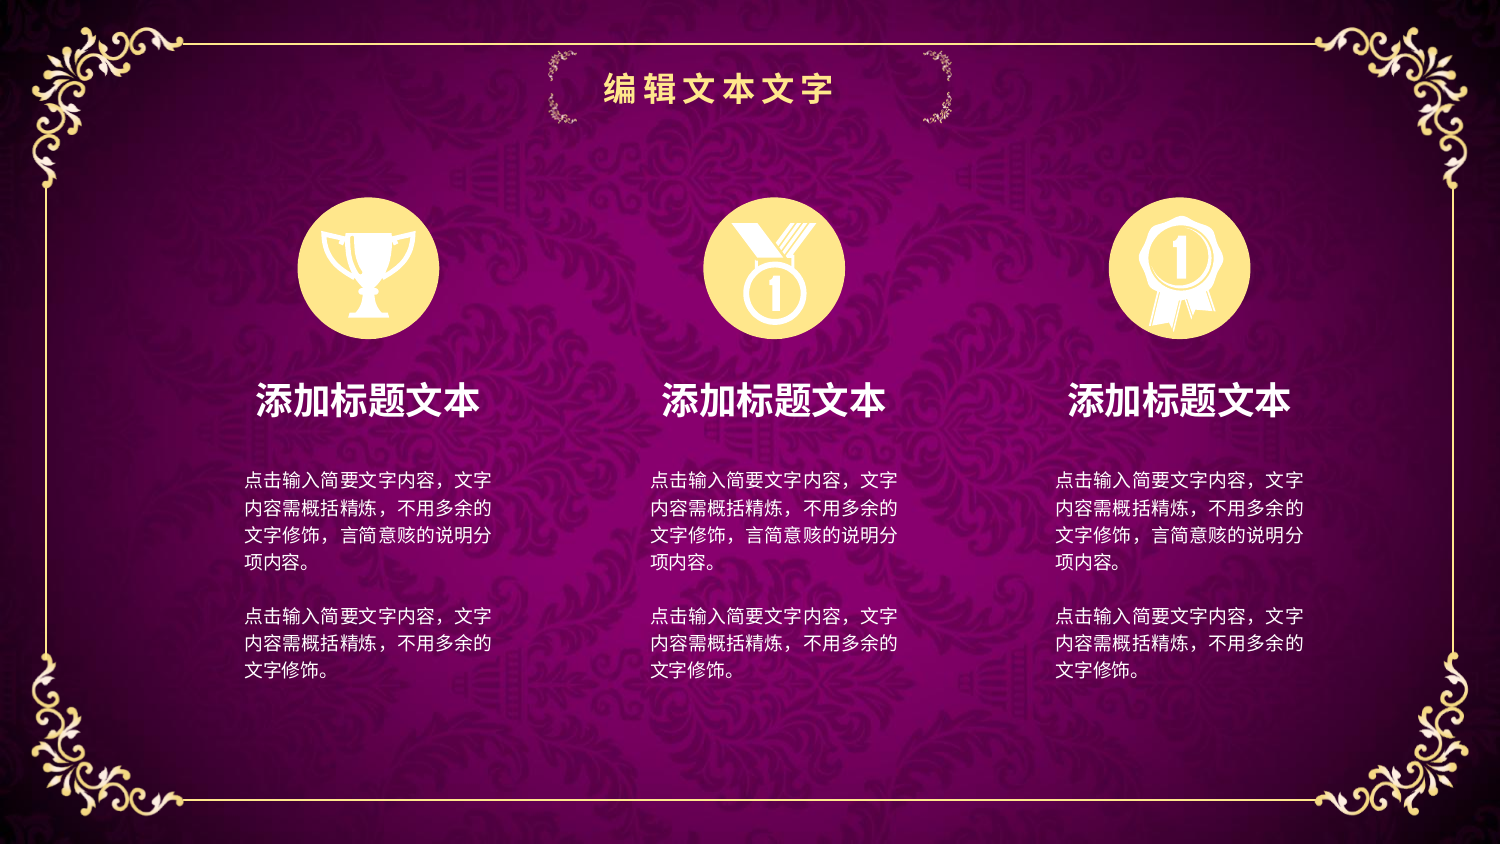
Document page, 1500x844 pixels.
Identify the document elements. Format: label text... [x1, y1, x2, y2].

text_box 添加标题文本 [634, 369, 914, 430]
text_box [297, 197, 440, 340]
text_box 点击输入简要文字内容，文字内容需概括精炼，不用多余的文字修饰，言简意赅的说明分项内容。 点击输入简要文字内容，文字内容需概括精炼，不用多余的文字修饰。 [635, 457, 913, 716]
picture [0, 0, 1500, 844]
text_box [1108, 197, 1251, 340]
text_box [703, 197, 846, 340]
text_box 编辑文本文字 [588, 61, 911, 116]
text_box 添加标题文本 [1040, 369, 1319, 430]
text_box 点击输入简要文字内容，文字内容需概括精炼，不用多余的文字修饰，言简意赅的说明分项内容。 点击输入简要文字内容，文字内容需概括精炼，不用多余的文字修饰。 [229, 457, 508, 716]
text_box 添加标题文本 [229, 369, 508, 430]
text_box 点击输入简要文字内容，文字内容需概括精炼，不用多余的文字修饰，言简意赅的说明分项内容。 点击输入简要文字内容，文字内容需概括精炼，不用多余的文字修饰。 [1040, 457, 1319, 716]
